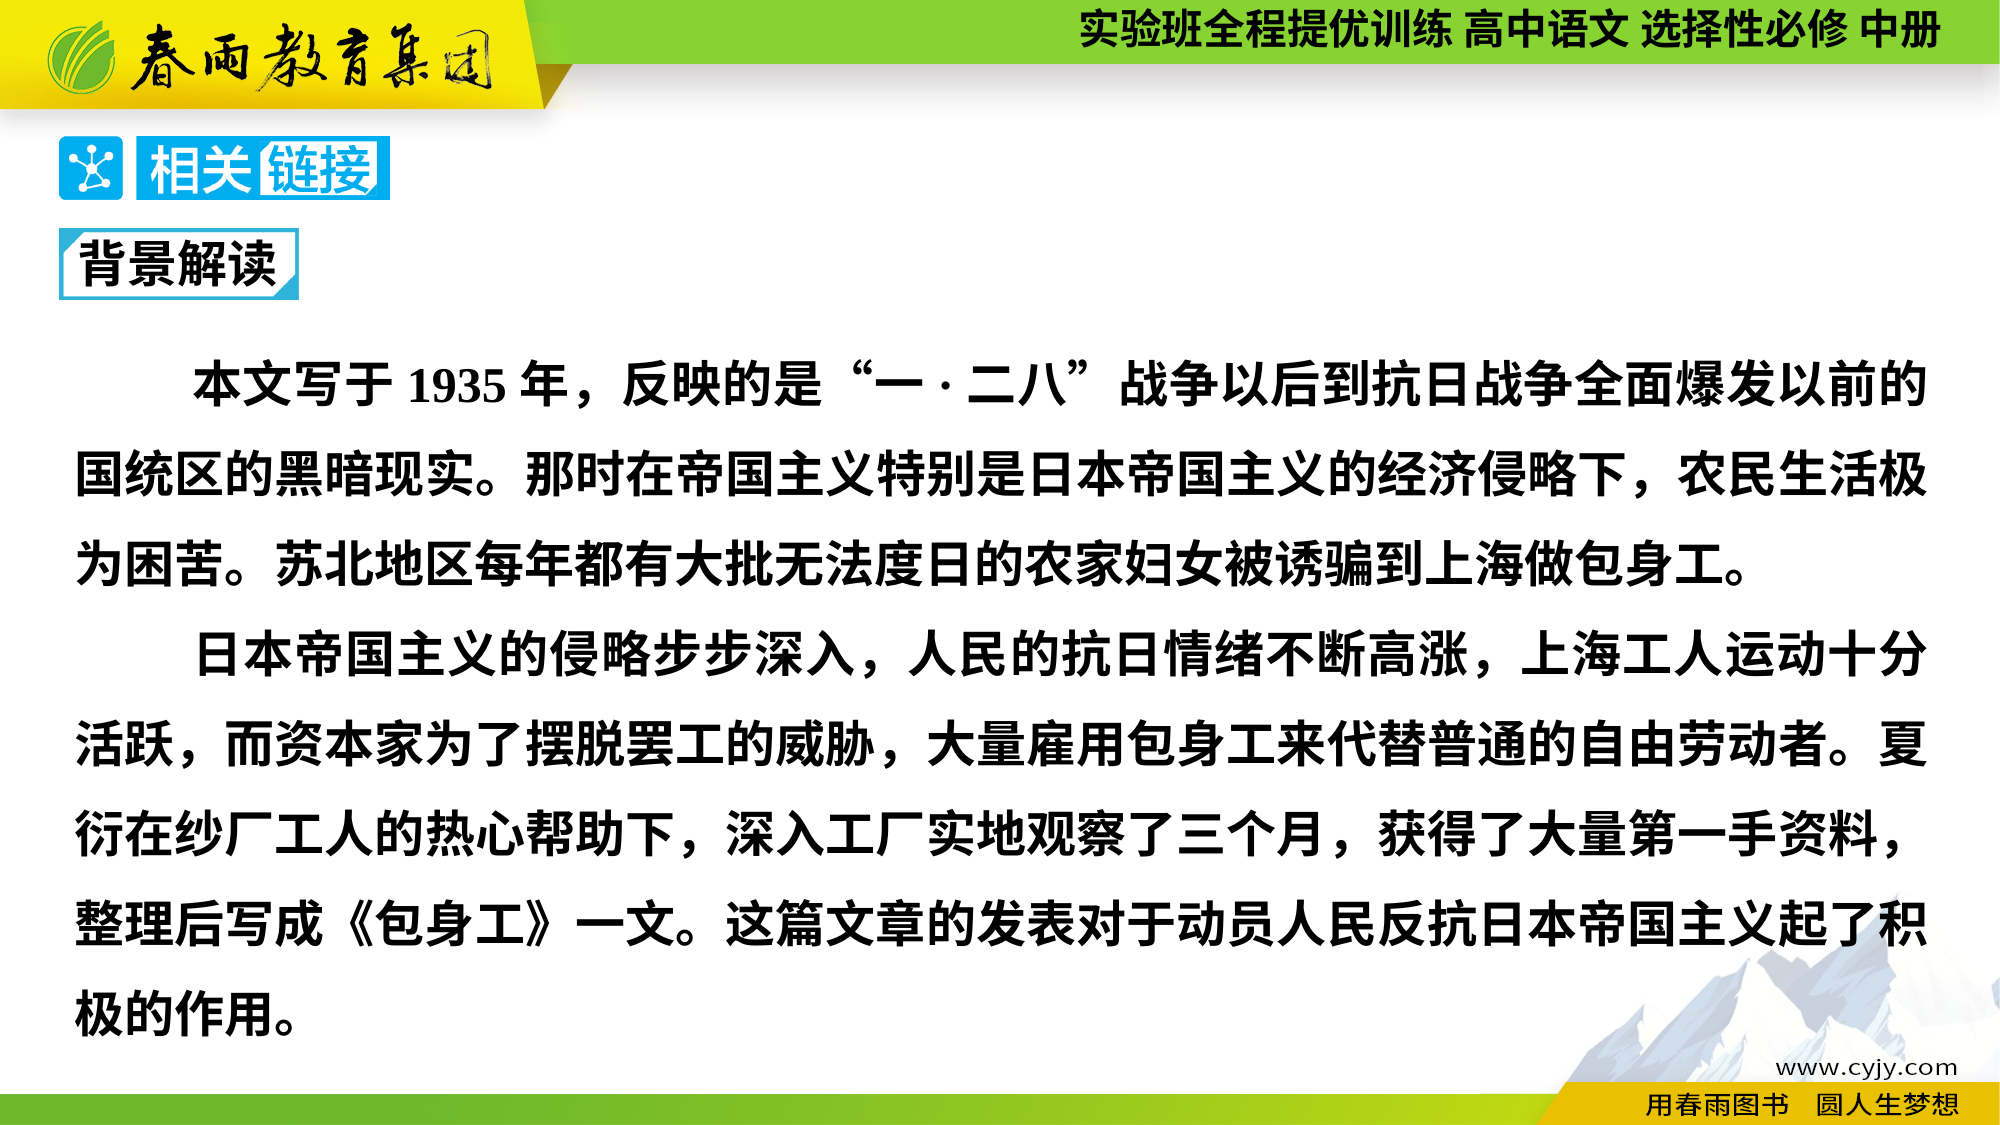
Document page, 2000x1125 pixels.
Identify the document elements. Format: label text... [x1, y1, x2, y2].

picture [0, 0, 2000, 1125]
list 本文写于1935年，反映的是“一·二八”战争以后到抗日战争全面爆发以前的国统区的黑暗现实。那时在帝国主义特别是日本帝国主义的经济侵略下，农民生活极为困苦。苏北地区每年都有大批无法度日的农家妇女被诱骗到上海做包身工。 日本帝国主义的侵略步步深入，人民的抗日情绪不断高涨，上海工人运动十分活跃，而资本家为了摆脱罢工的威胁，大量雇用包身工来代替普通的自由劳动者。夏衍在纱厂工人的热心帮助下，深入工厂实地观察了三个月，获得了大量第一手资料，整理后写成《包身工》一文。这篇文章的发表对于动员人民反抗日本帝国主义起了积极的作用。 [59, 314, 1944, 1046]
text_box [58, 225, 299, 302]
